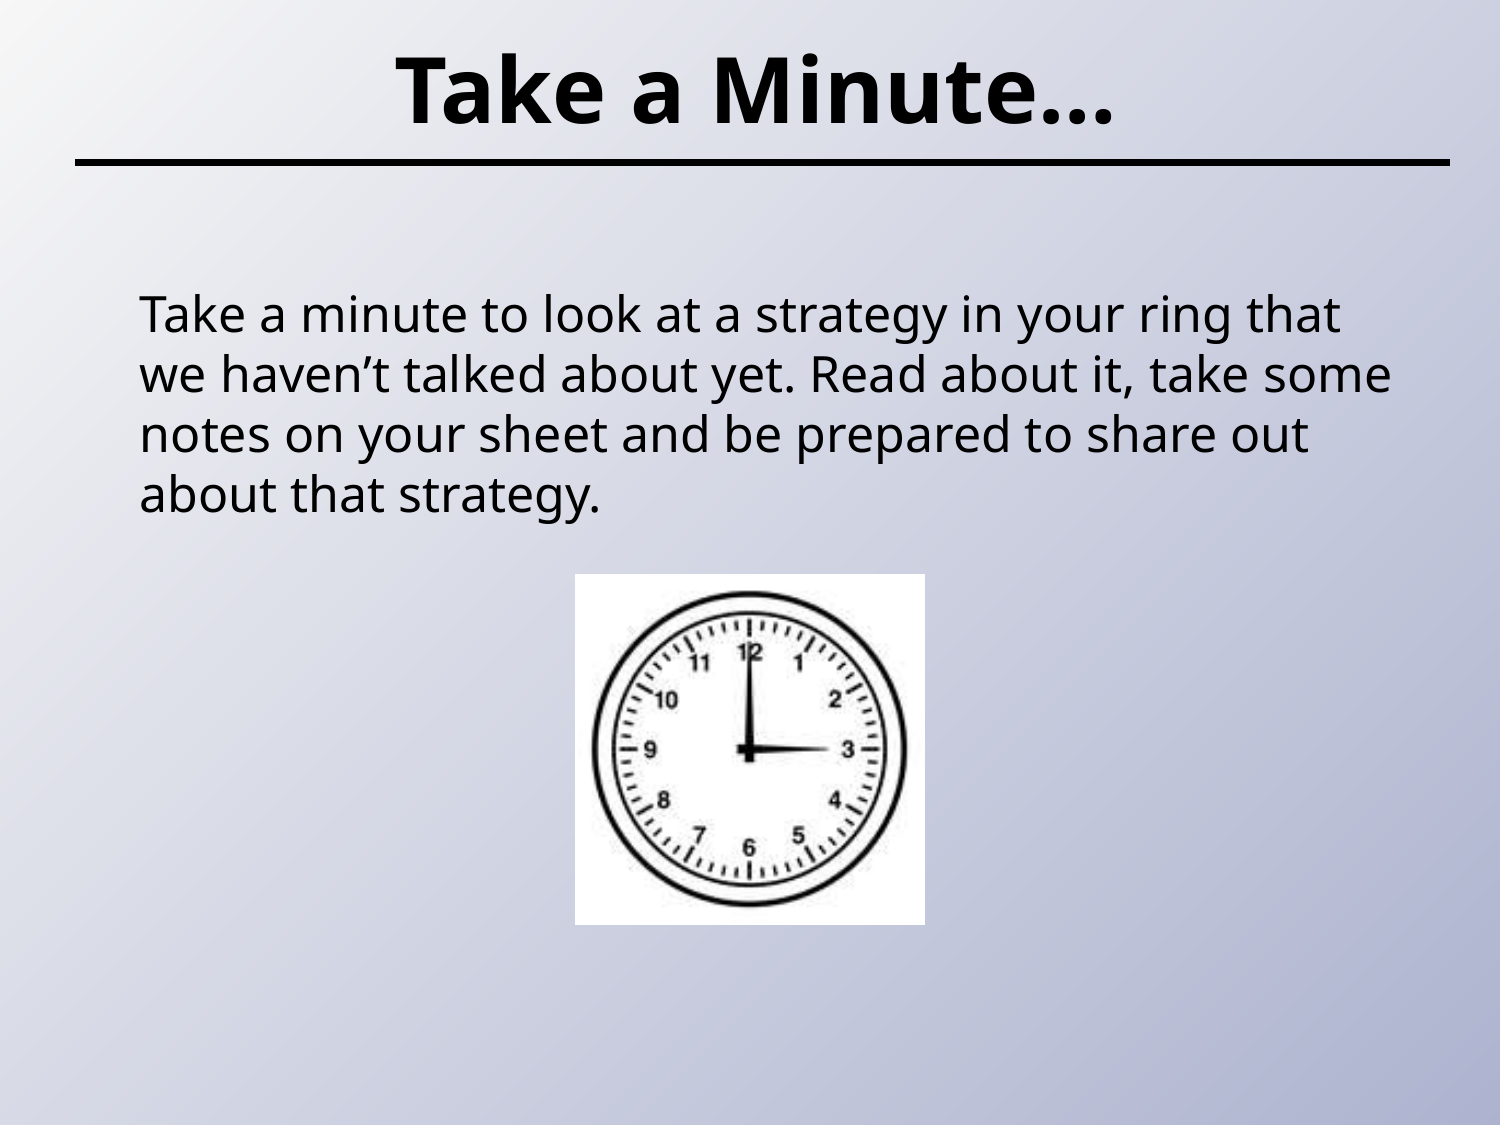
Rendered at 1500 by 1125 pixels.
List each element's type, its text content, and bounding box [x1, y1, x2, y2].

text_box Take a Minute… [62, 24, 1450, 150]
picture [574, 574, 926, 926]
text_box Take a minute to look at a strategy in your ring that we haven’t talked about yet. Read about it, take some notes on your sheet and be prepared to share out about that strategy. [125, 274, 1425, 530]
